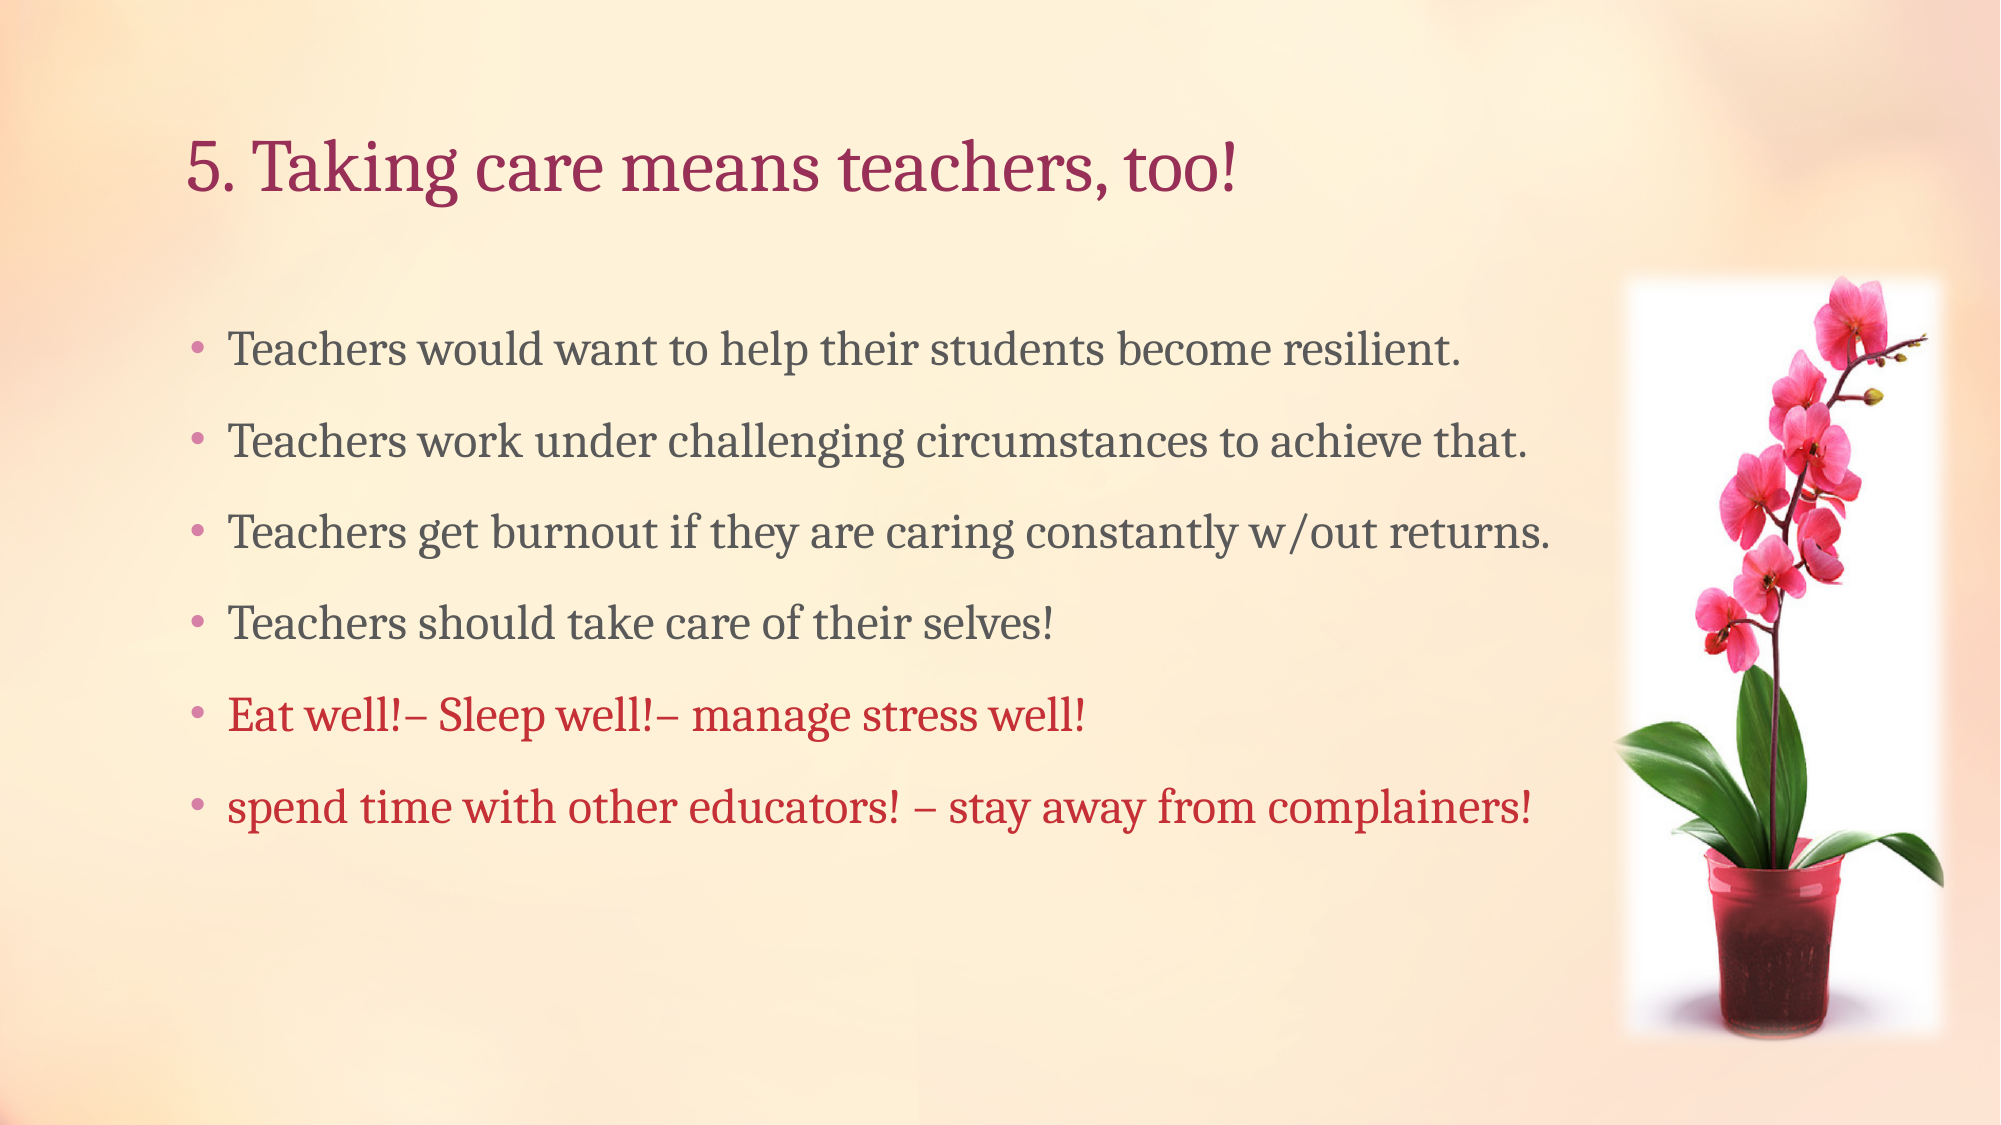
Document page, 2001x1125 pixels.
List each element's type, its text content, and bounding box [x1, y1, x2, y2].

list Teachers would want to help their students become resilient. Teachers work under challenging circumstances to achieve that. Teachers get burnout if they are caring constantly w/out returns. Teachers should take care of their selves! Eat well!– Sleep well!– manage stress well! spend time with other educators! – stay away from complainers! [174, 314, 1608, 1013]
picture [0, 0, 2001, 1125]
title 5. Taking care means teachers, too! [171, 105, 1822, 216]
